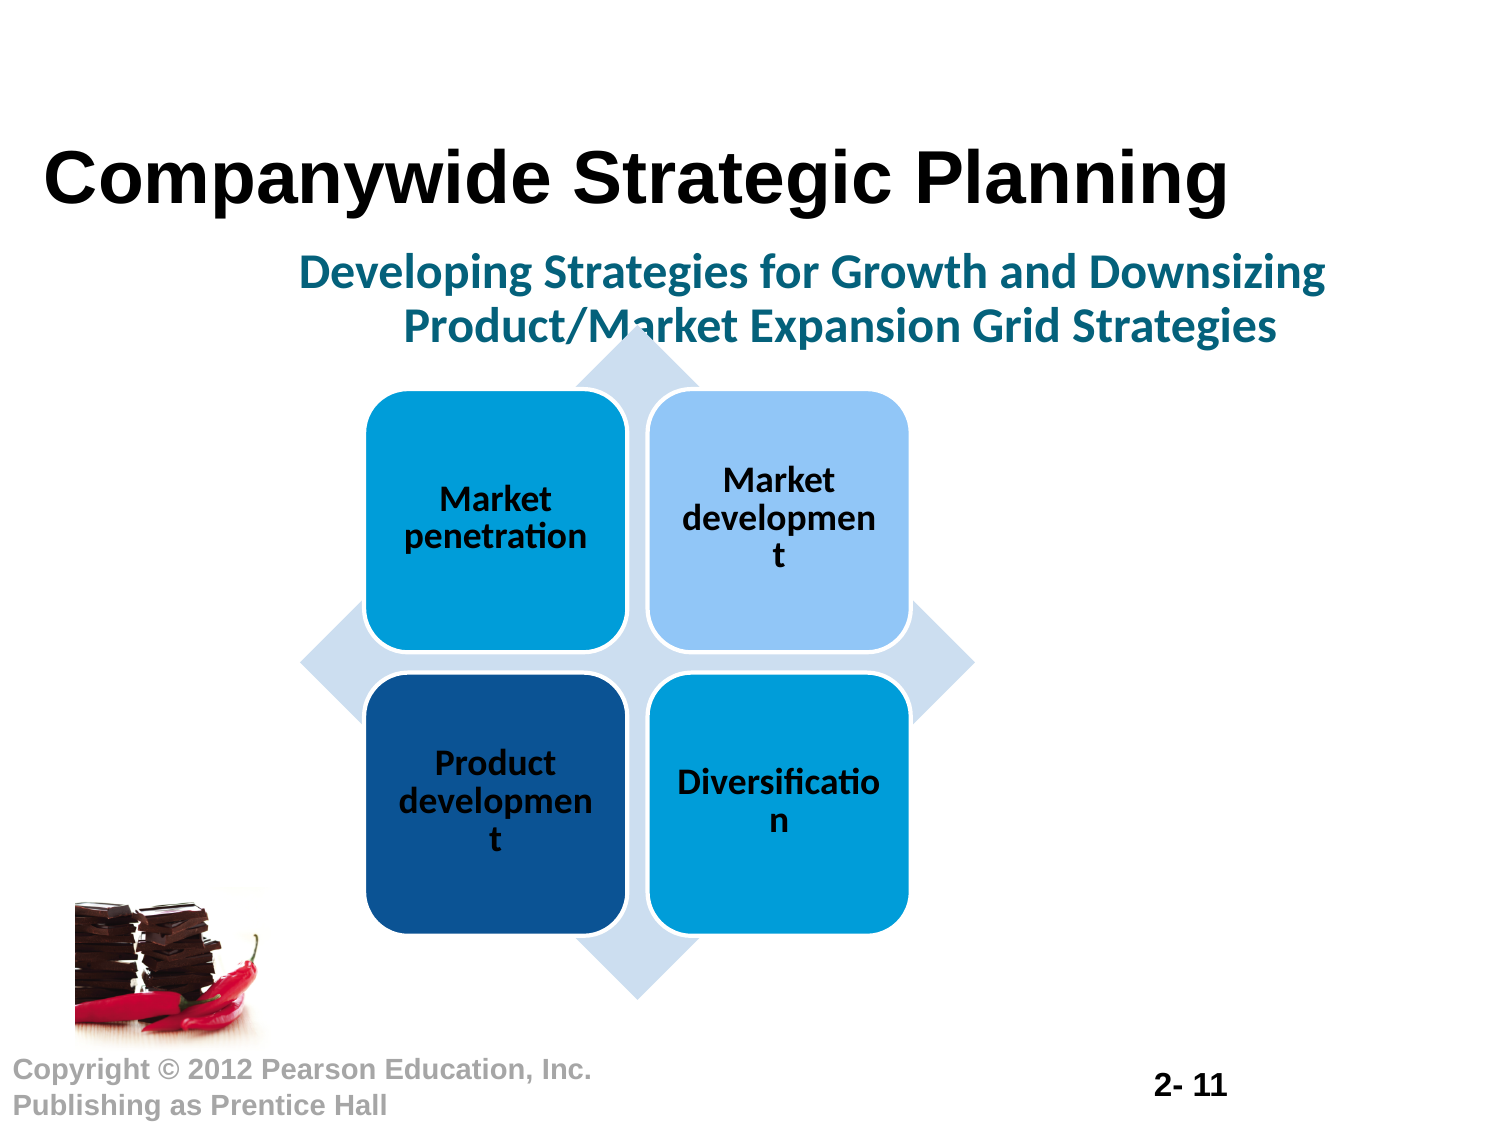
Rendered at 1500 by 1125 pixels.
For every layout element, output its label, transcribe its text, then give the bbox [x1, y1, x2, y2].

title Companywide Strategic Planning [0, 87, 1276, 276]
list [0, 324, 1276, 1001]
list Developing Strategies for Growth and Downsizing Product/Market Expansion Grid Strategies [124, 237, 1500, 301]
picture [75, 1001, 275, 1054]
